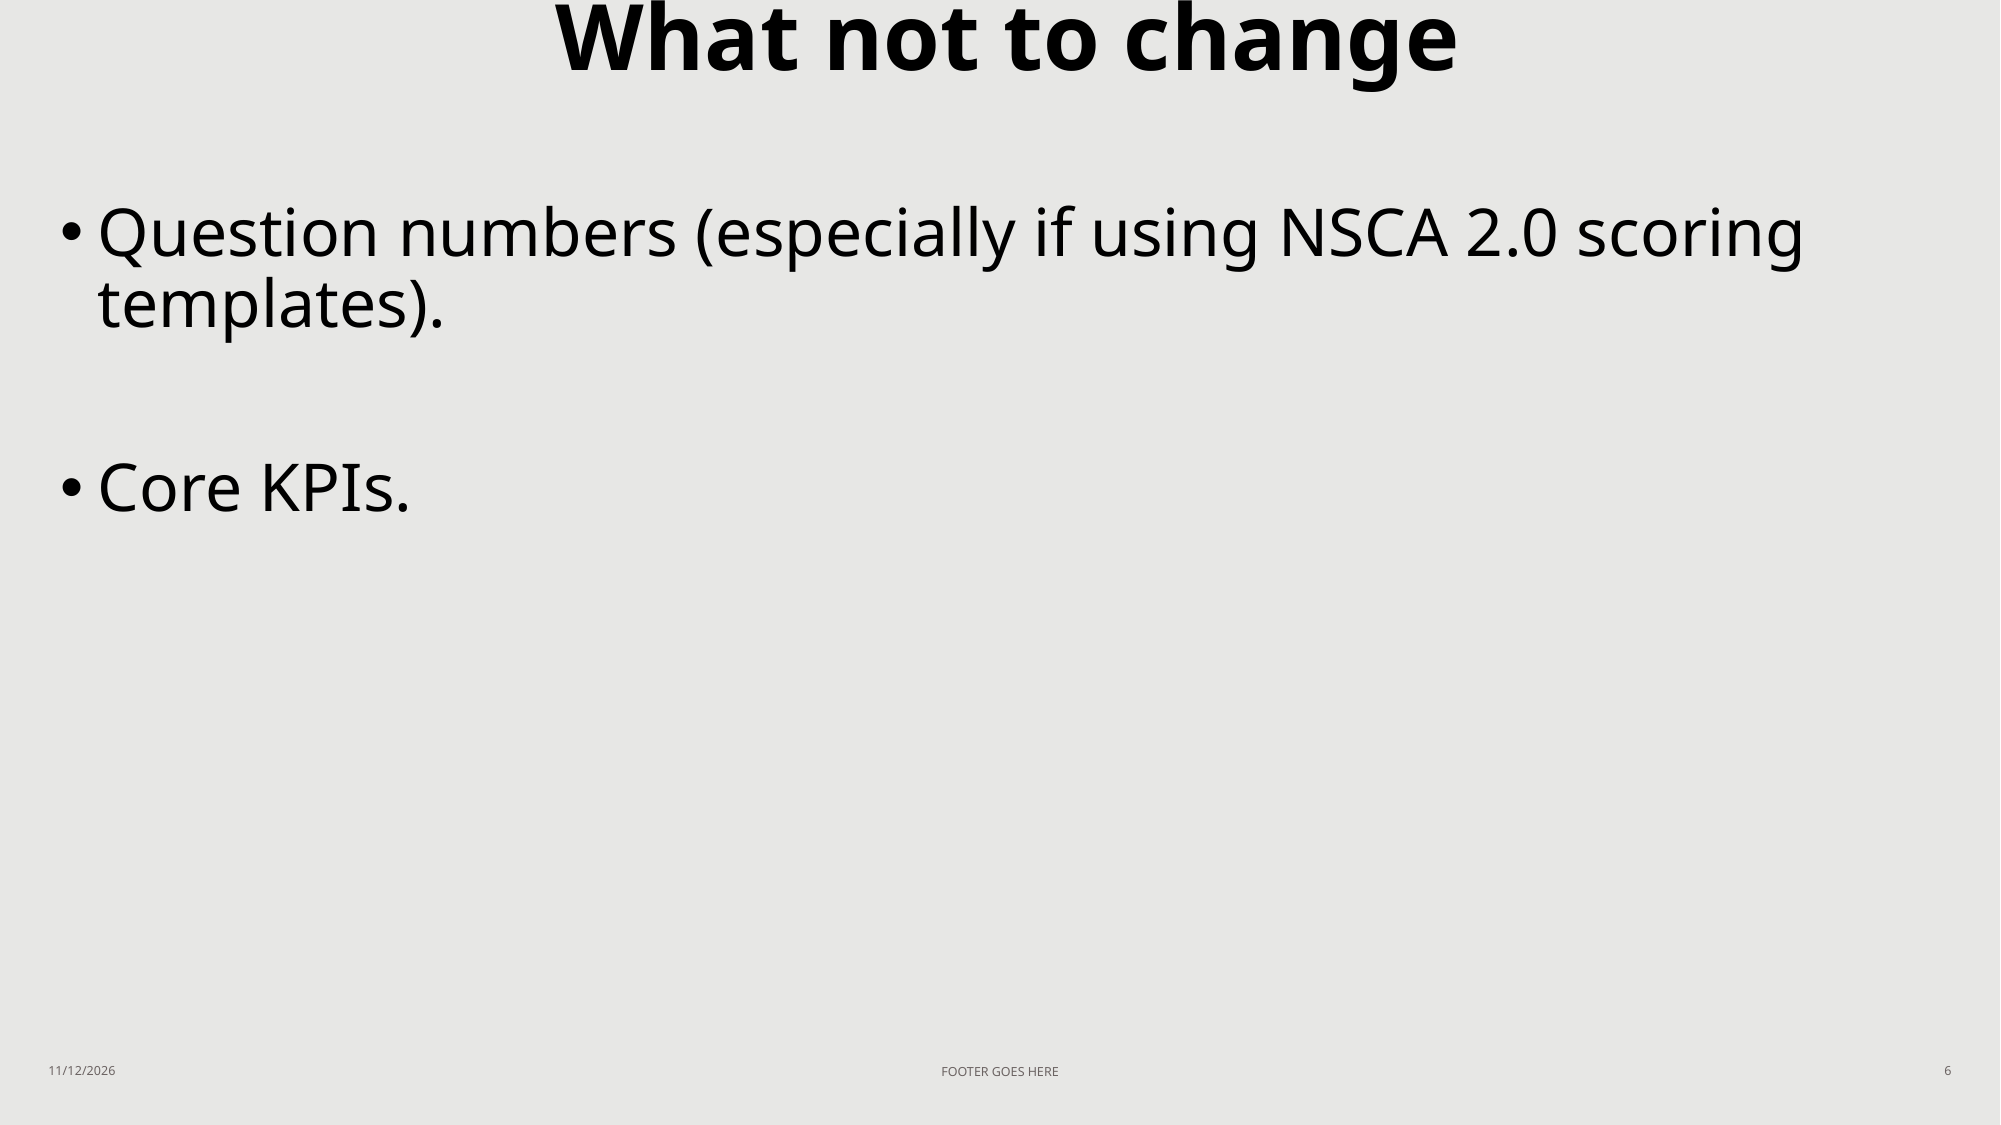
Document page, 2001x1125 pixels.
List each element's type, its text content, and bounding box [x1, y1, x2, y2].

title What not to change [326, 0, 1690, 208]
slide_number 6 [1500, 1053, 1967, 1089]
list Question numbers (especially if using NSCA 2.0 scoring templates). Core KPIs. [45, 191, 1971, 1042]
footer FOOTER GOES HERE [683, 1053, 1317, 1089]
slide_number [33, 1053, 500, 1089]
